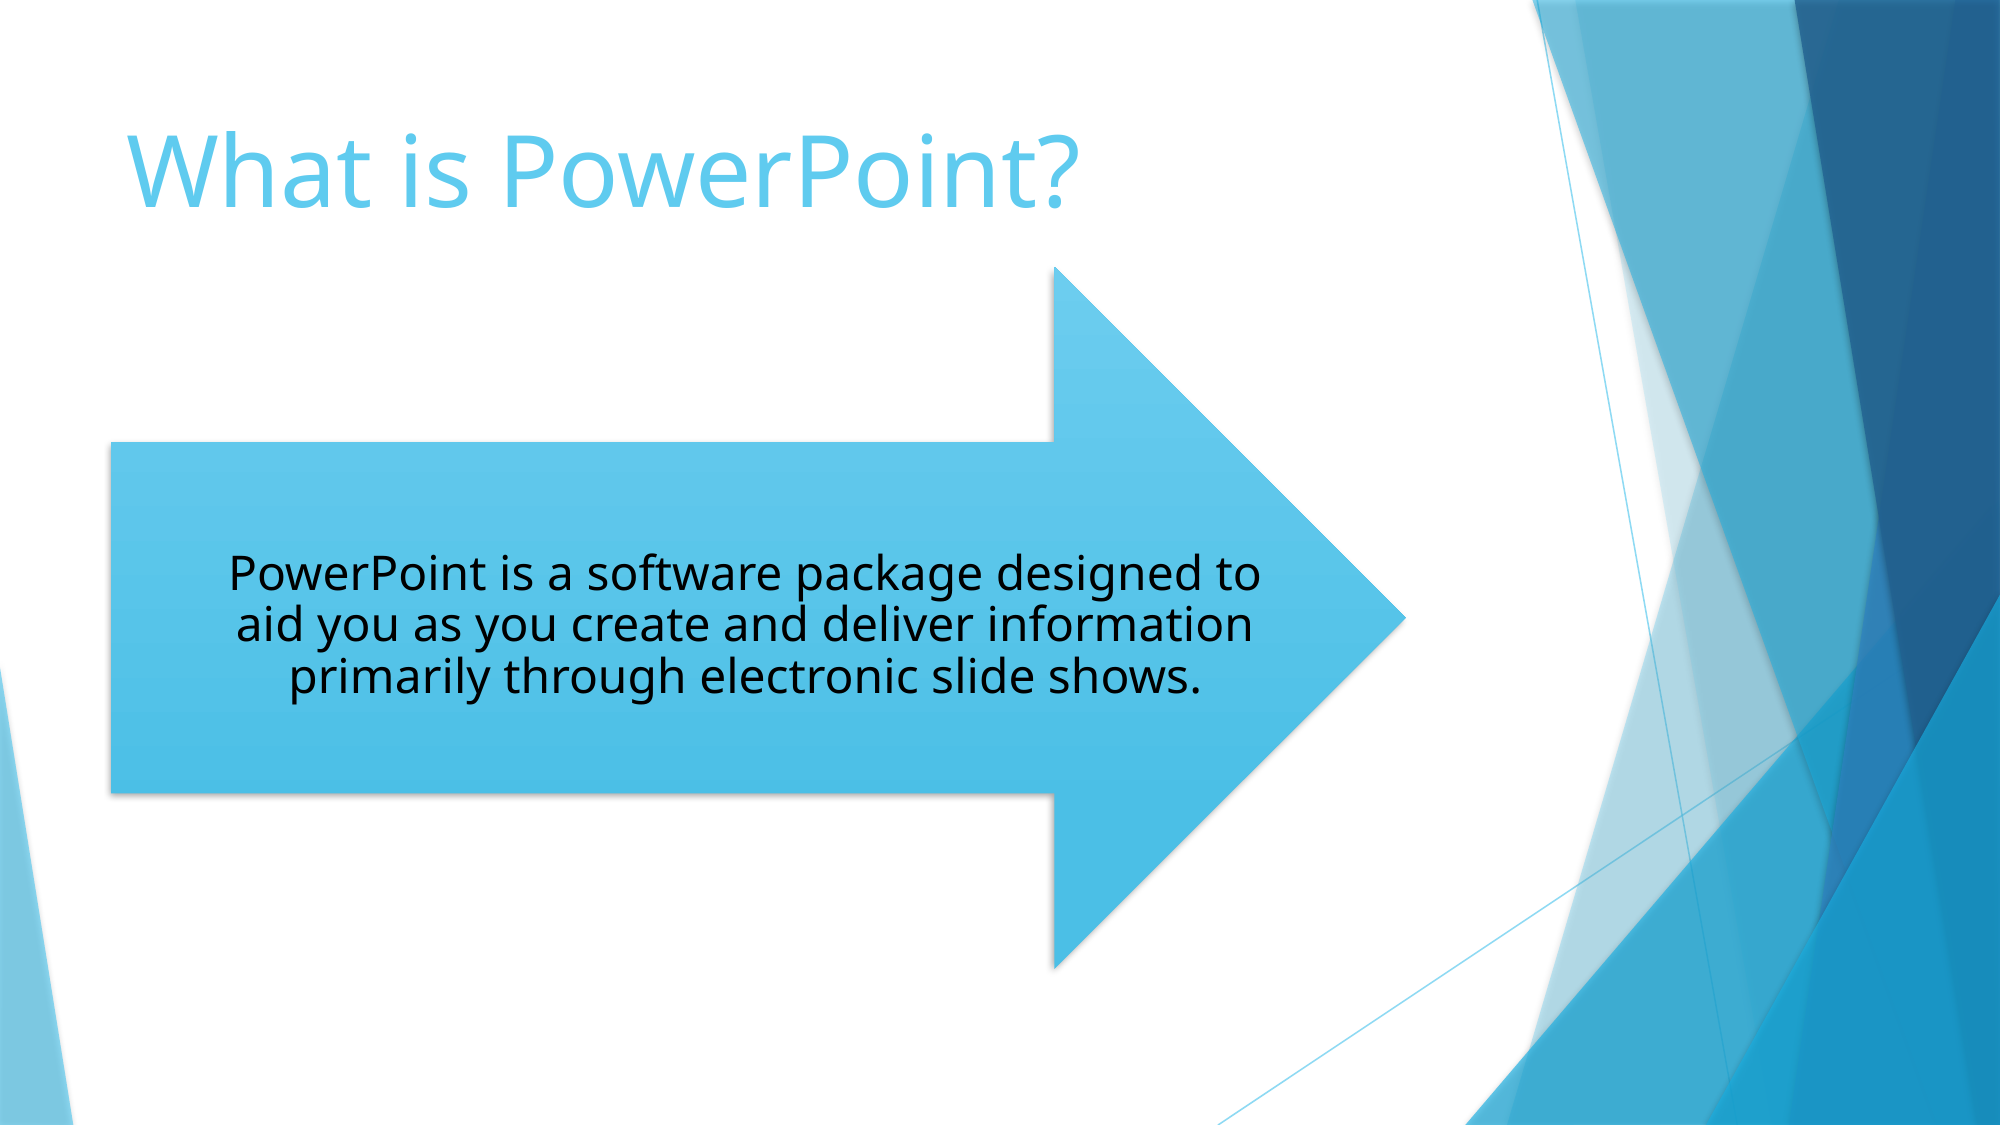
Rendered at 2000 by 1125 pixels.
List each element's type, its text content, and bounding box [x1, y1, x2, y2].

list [110, 260, 1407, 992]
title What is PowerPoint? [111, 99, 1522, 317]
